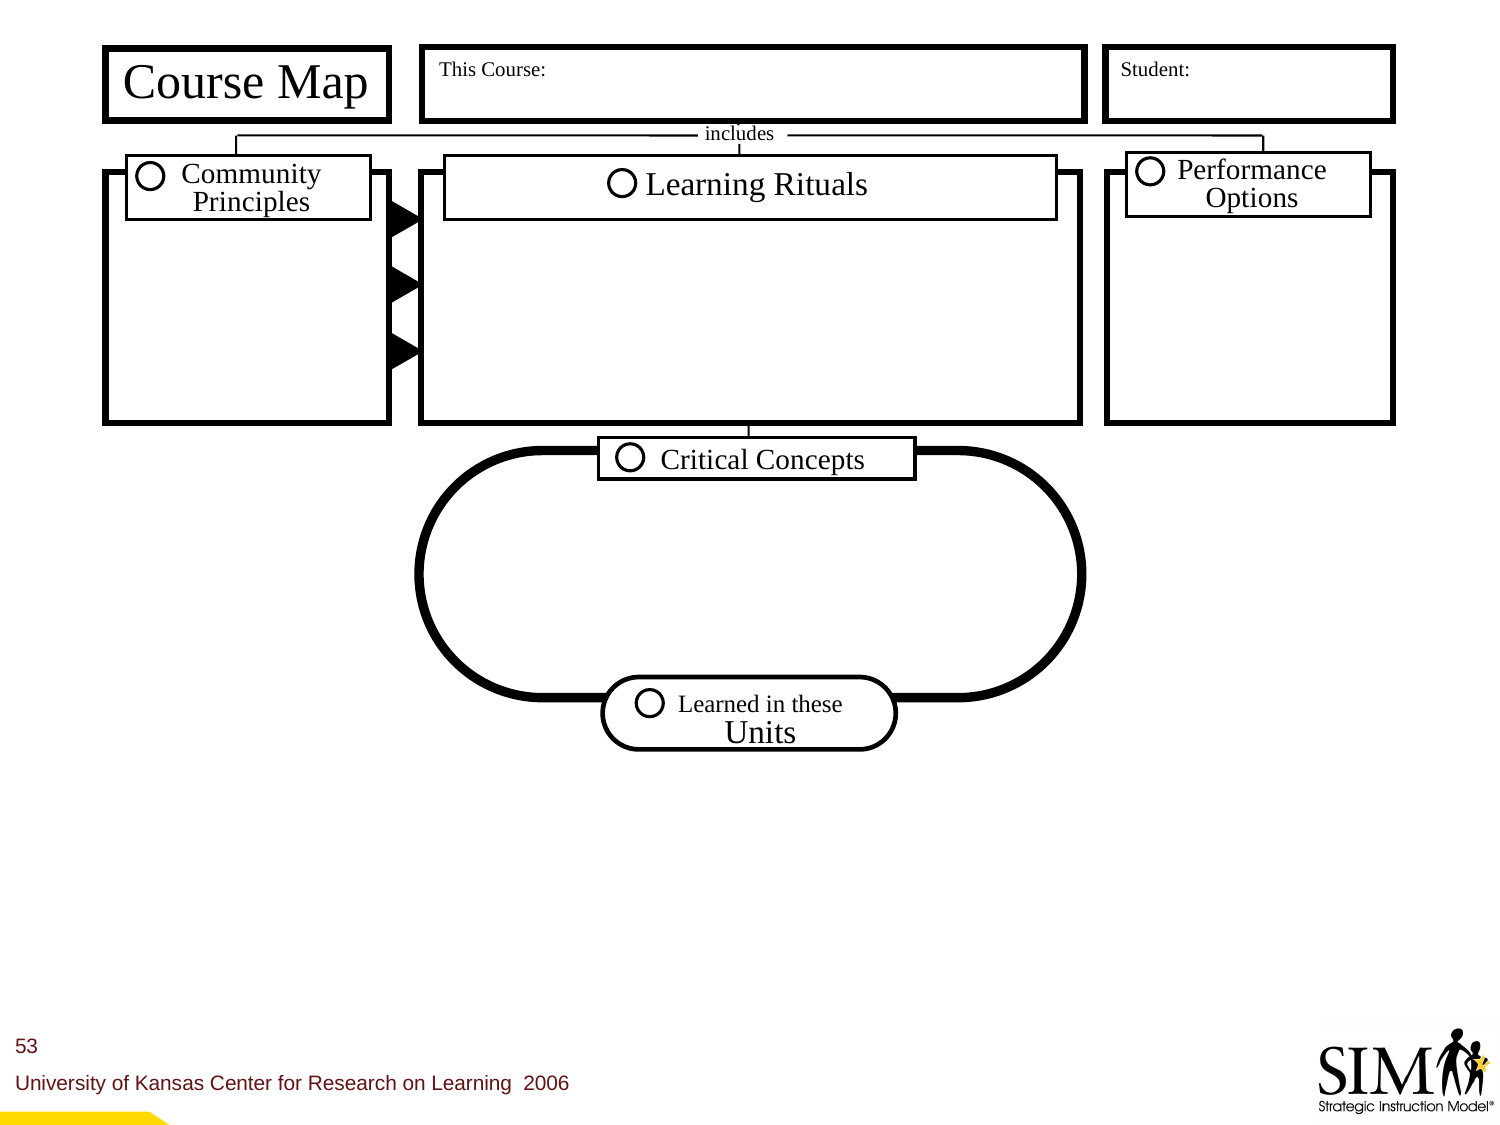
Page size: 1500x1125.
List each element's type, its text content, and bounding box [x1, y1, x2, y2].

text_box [105, 46, 1394, 758]
slide_number 53 [0, 1024, 313, 1062]
footer University of Kansas Center for Research on Learning 2006 [0, 1062, 626, 1101]
picture [1316, 1020, 1500, 1125]
